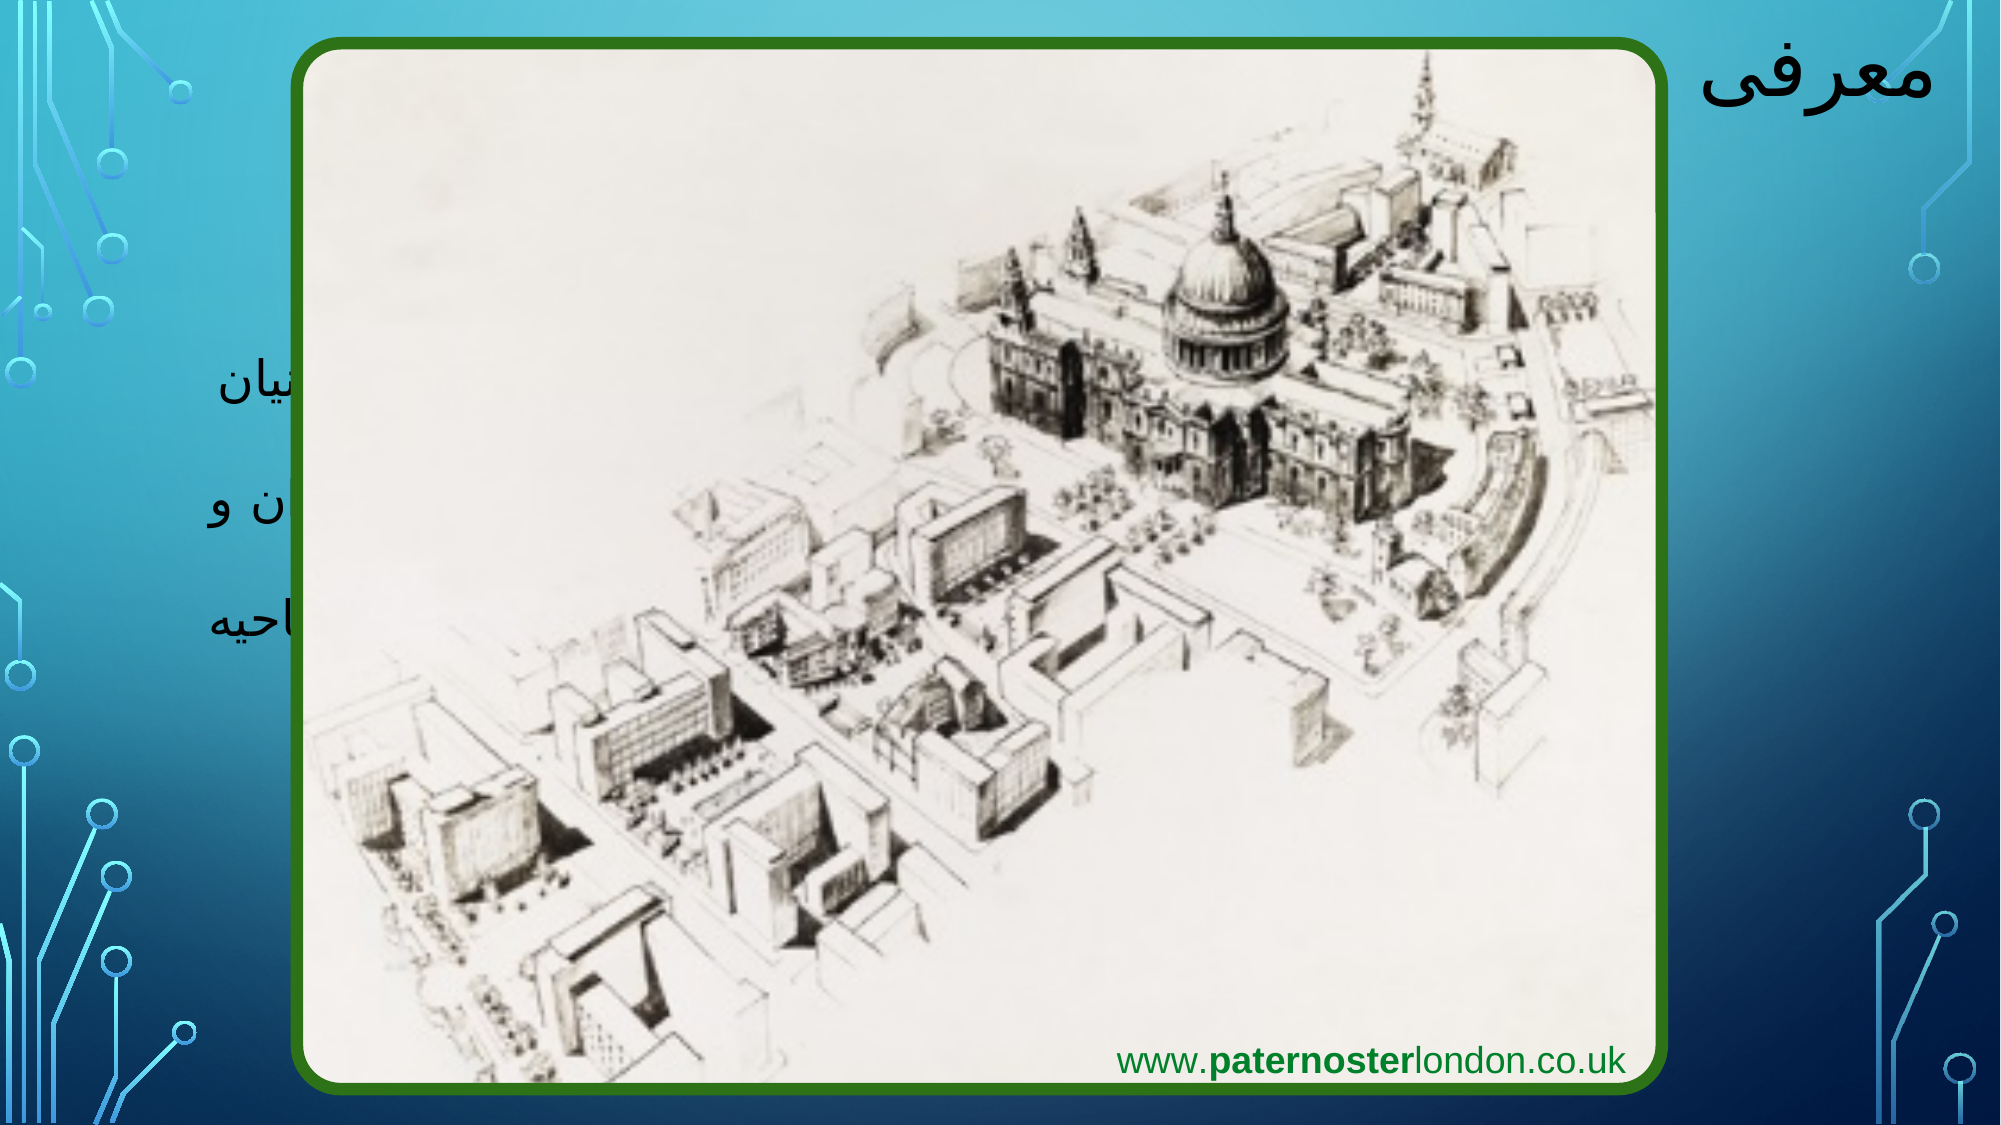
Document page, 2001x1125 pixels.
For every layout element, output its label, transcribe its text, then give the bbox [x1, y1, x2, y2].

picture [296, 42, 1663, 1090]
text_box خیابان پتر نوستر خیابان پتر نوستر که محل قدم زدند و دعایی خوانی روحانیان کلیسای سن پل بود در بحبوحه جنگ جهانی دوم و بر اثر بمب باران و حملات رعد آسای نازی ها ویران شد. پیش از این ویران ها این ناحیه مرکز تجاری چاپ و نشر لندن محسوب می شد. (1940) [193, 138, 290, 774]
title معرفی [1683, 0, 1965, 139]
